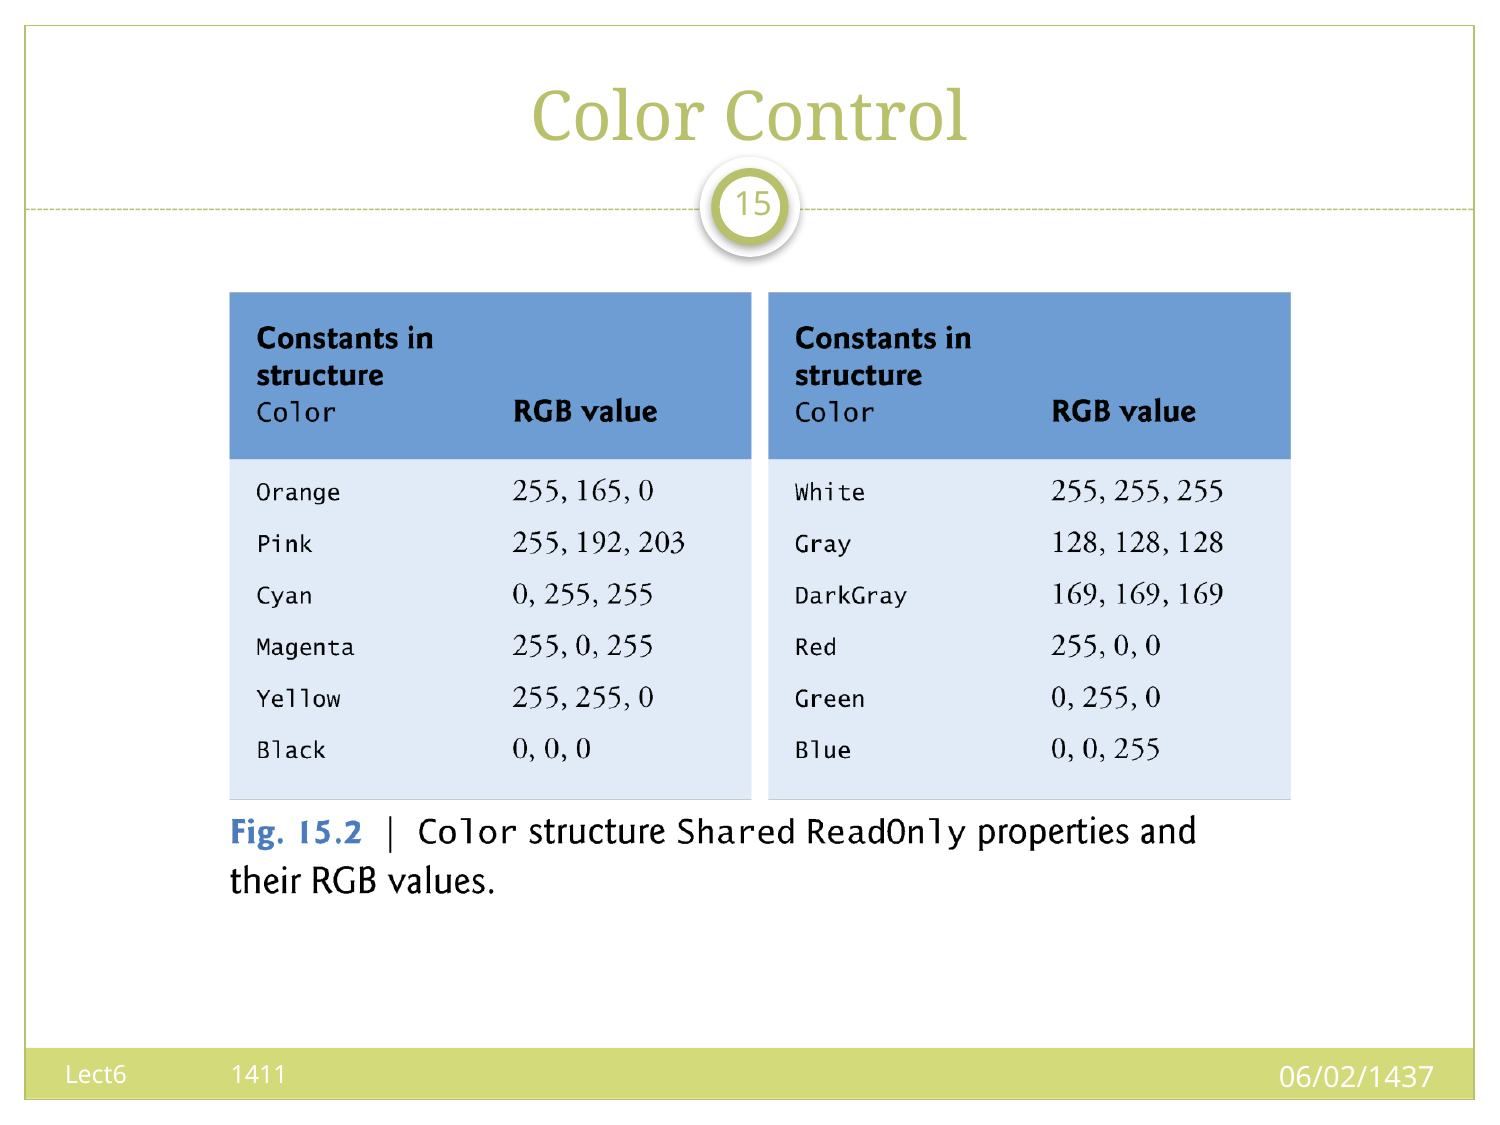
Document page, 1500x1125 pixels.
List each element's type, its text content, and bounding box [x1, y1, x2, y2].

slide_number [950, 1050, 1450, 1111]
title Color Control [49, 37, 1450, 162]
picture [188, 266, 1329, 941]
slide_number 15 [715, 168, 791, 241]
footer Lect6 1411 [50, 1051, 638, 1112]
